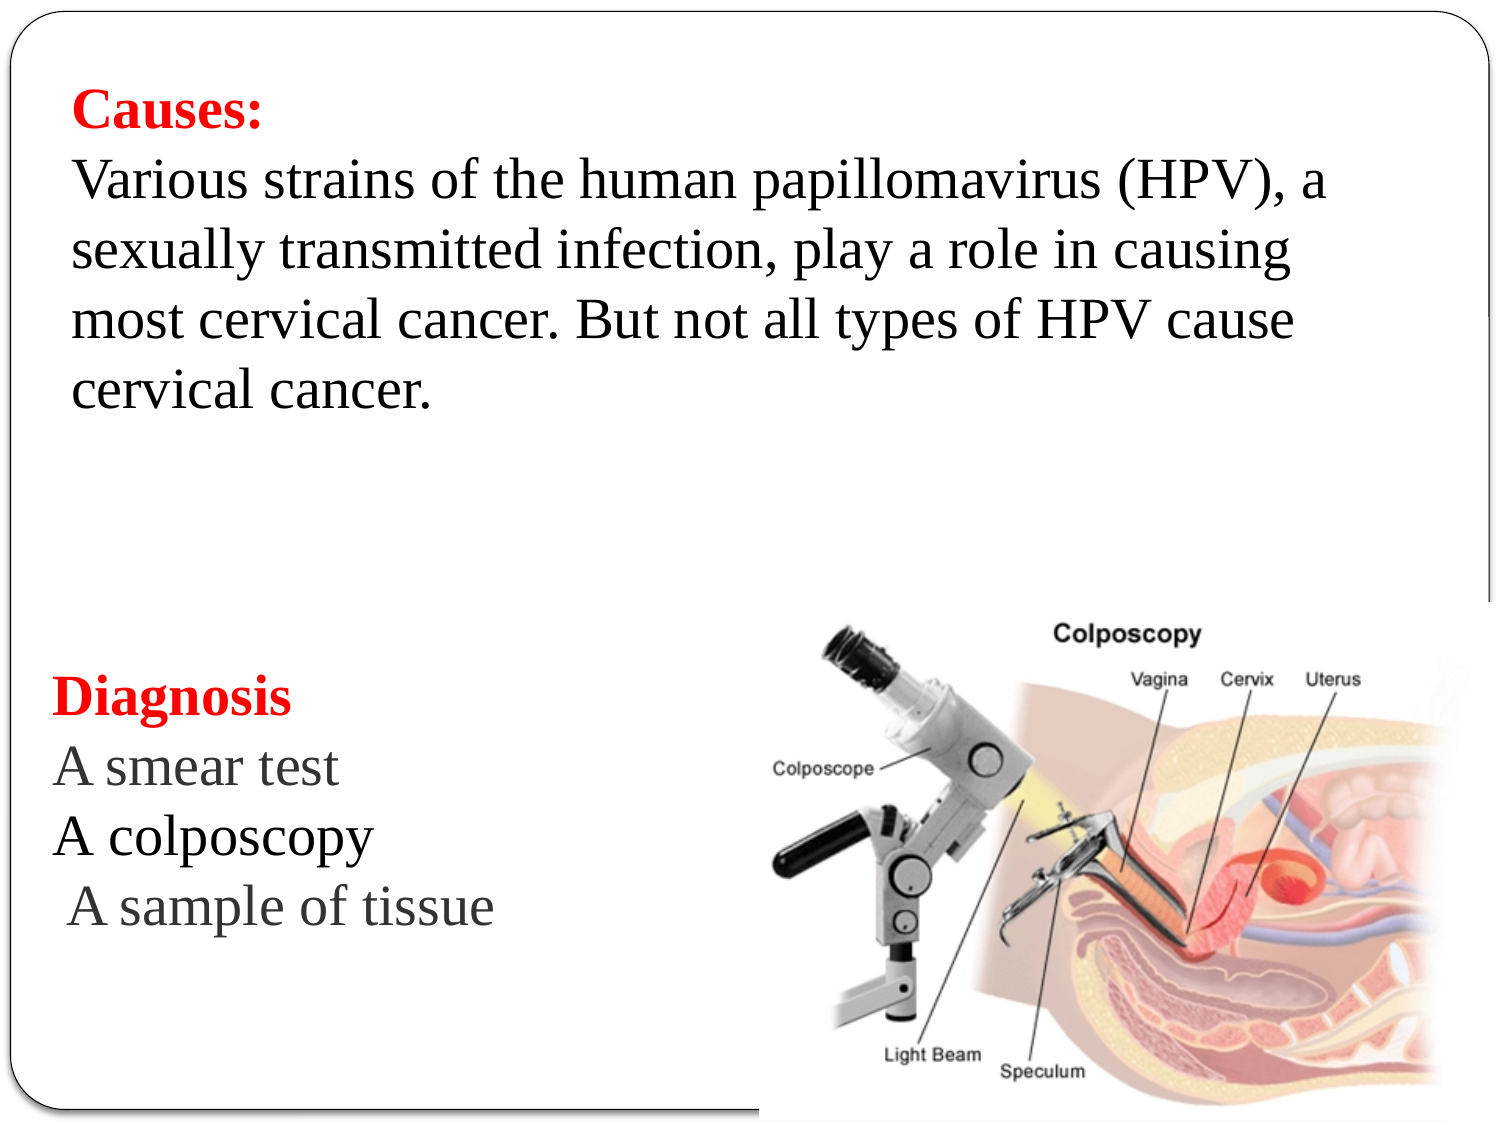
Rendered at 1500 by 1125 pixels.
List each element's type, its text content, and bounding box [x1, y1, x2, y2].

text_box Causes: Various strains of the human papillomavirus (HPV), a sexually transmitted infection, play a role in causing most cervical cancer. But not all types of HPV cause cervical cancer. [56, 62, 1432, 428]
text_box Diagnosis A smear test A colposcopy A sample of tissue [37, 649, 753, 945]
picture [759, 601, 1500, 1120]
